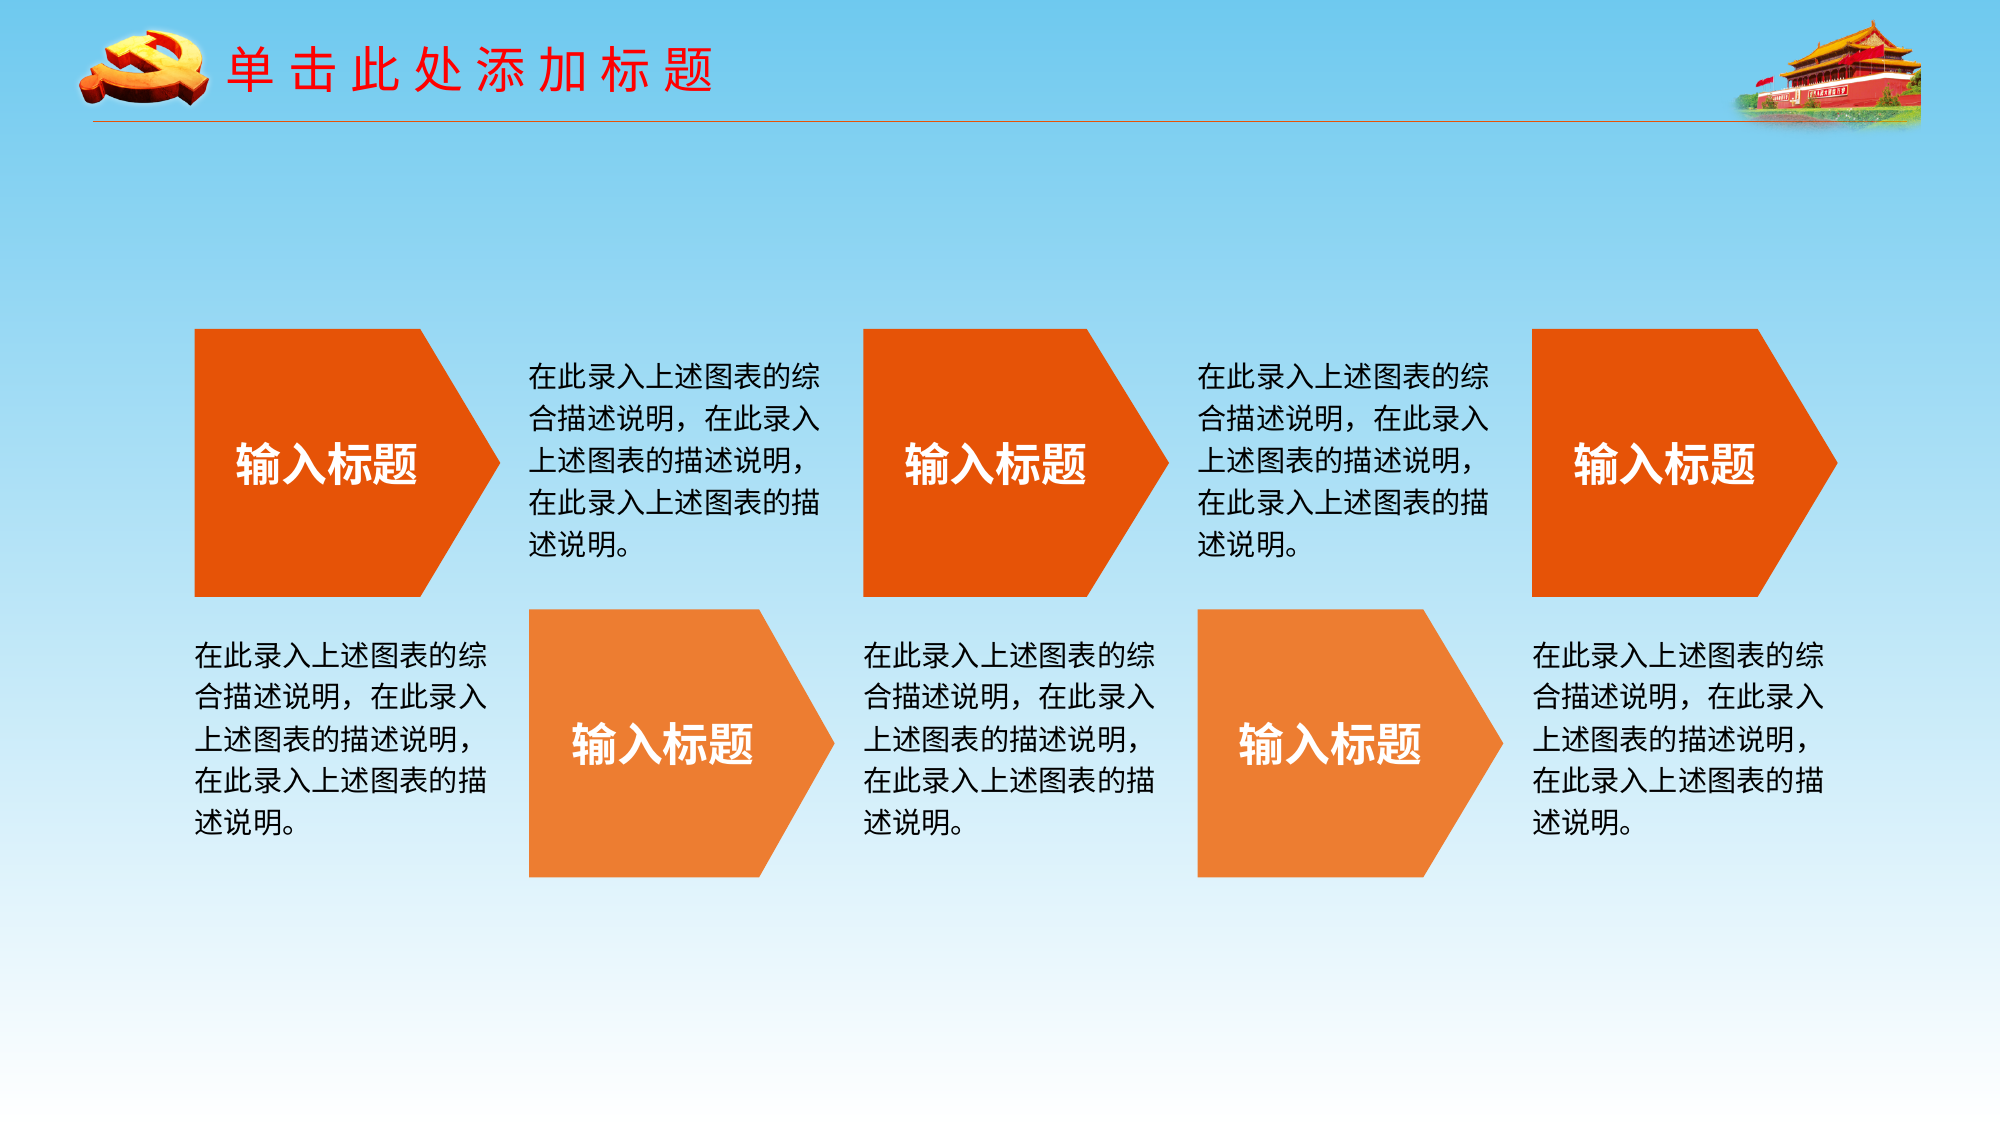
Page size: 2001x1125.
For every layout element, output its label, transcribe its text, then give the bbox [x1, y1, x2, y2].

picture [1709, 0, 1921, 148]
text_box 输入标题 [862, 327, 1171, 599]
text_box 单击此处添加标题 [231, 31, 764, 106]
text_box 输入标题 [1196, 608, 1505, 879]
text_box 在此录入上述图表的综合描述说明，在此录入上述图表的描述说明，在此录入上述图表的描述说明。 [1197, 351, 1504, 562]
text_box 在此录入上述图表的综合描述说明，在此录入上述图表的描述说明，在此录入上述图表的描述说明。 [194, 629, 500, 840]
text_box 在此录入上述图表的综合描述说明，在此录入上述图表的描述说明，在此录入上述图表的描述说明。 [863, 629, 1169, 840]
text_box 输入标题 [527, 608, 836, 879]
picture [39, 10, 231, 145]
text_box 输入标题 [193, 327, 502, 599]
text_box 输入标题 [1531, 327, 1839, 599]
text_box 在此录入上述图表的综合描述说明，在此录入上述图表的描述说明，在此录入上述图表的描述说明。 [528, 351, 835, 562]
text_box 在此录入上述图表的综合描述说明，在此录入上述图表的描述说明，在此录入上述图表的描述说明。 [1532, 629, 1838, 840]
